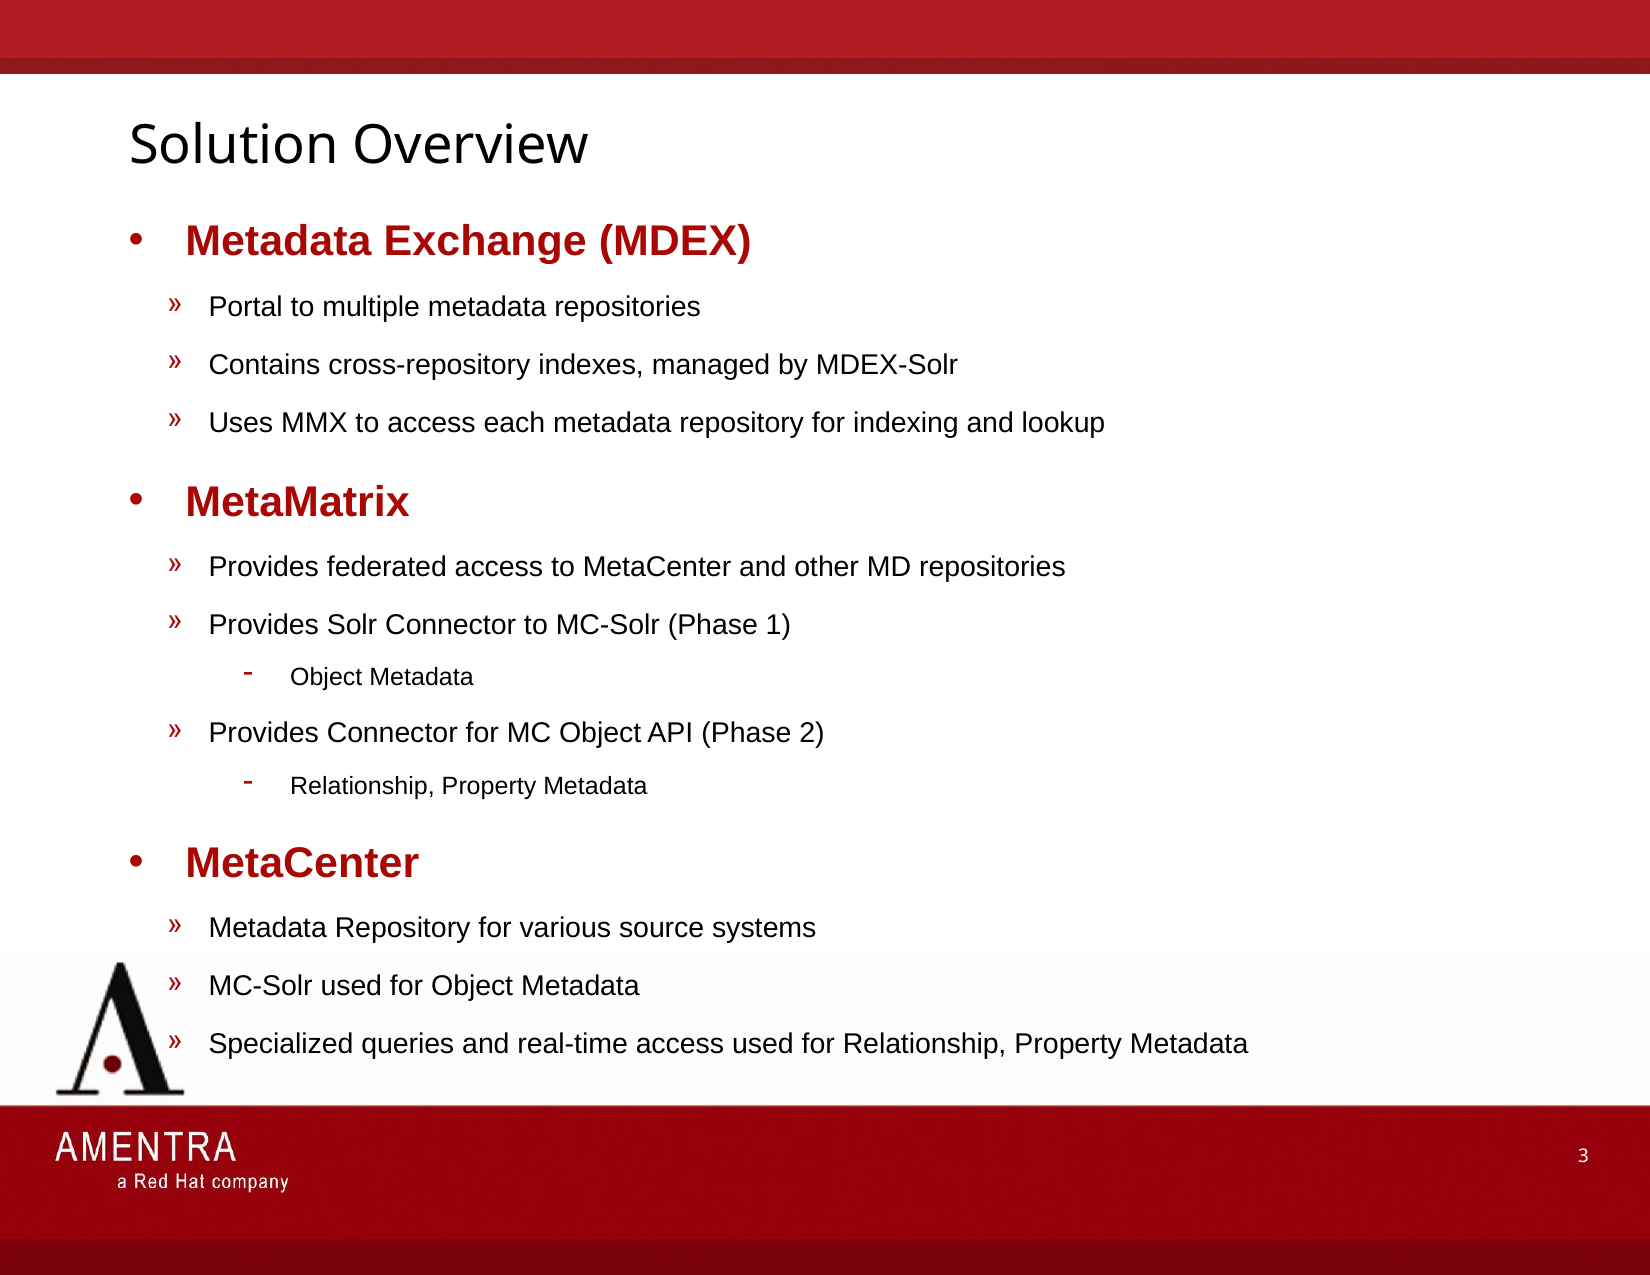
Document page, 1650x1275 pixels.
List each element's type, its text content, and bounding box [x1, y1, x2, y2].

slide_number 3 [1549, 1135, 1618, 1186]
picture [0, 950, 1650, 1275]
list Metadata Exchange (MDEX) Portal to multiple metadata repositories Contains cross-repository indexes, managed by MDEX-Solr Uses MMX to access each metadata repository for indexing and lookup MetaMatrix Provides federated access to MetaCenter and other MD repositories Provides Solr Connector to MC-Solr (Phase 1) Object Metadata Provides Connector for MC Object API (Phase 2) Relationship, Property Metadata MetaCenter Metadata Repository for various source systems MC-Solr used for Object Metadata Specialized queries and real-time access used for Relationship, Property Metadata [111, 212, 1552, 1070]
picture [0, 0, 1650, 74]
title Solution Overview [112, 43, 1538, 184]
